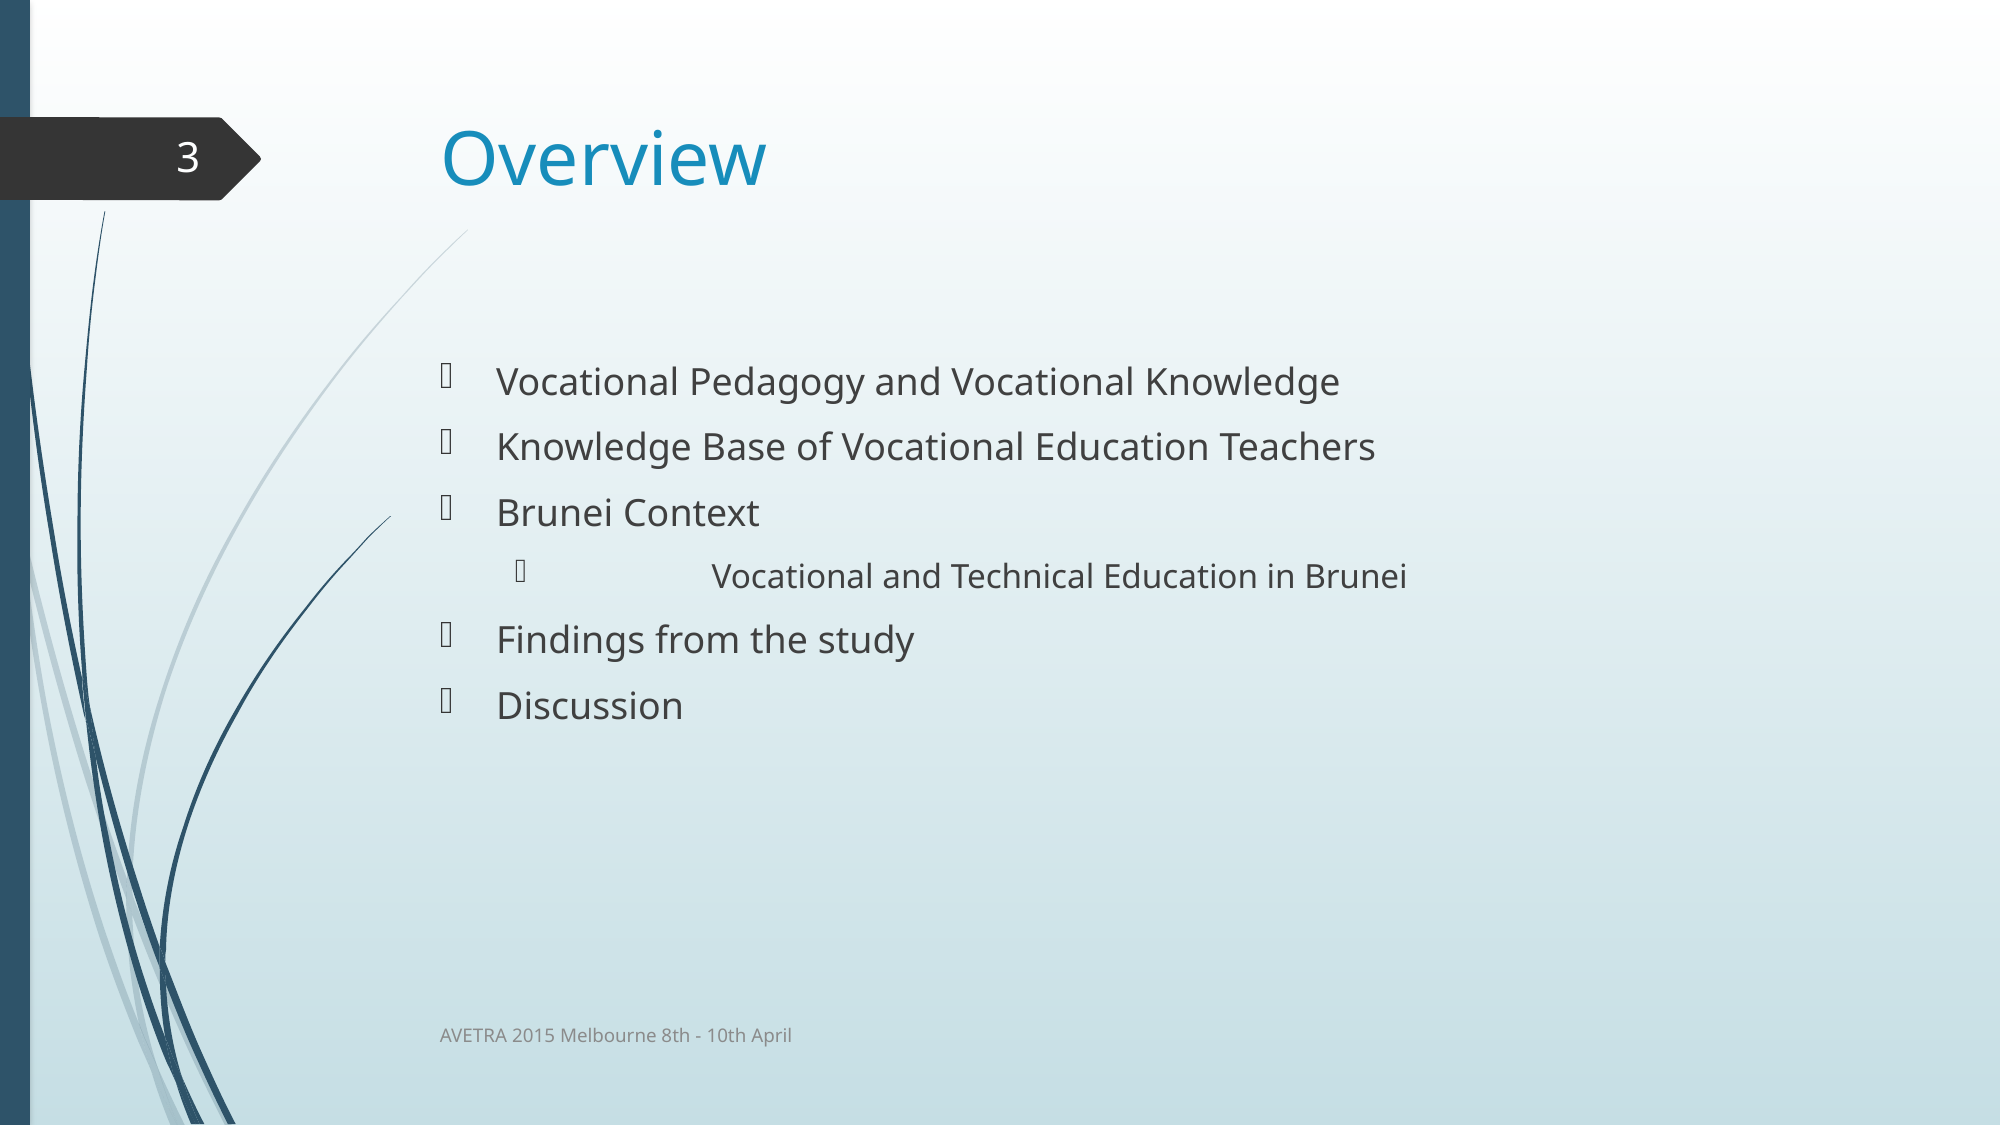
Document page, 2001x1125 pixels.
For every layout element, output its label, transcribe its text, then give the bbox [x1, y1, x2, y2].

slide_number 3 [87, 129, 216, 190]
title Overview [425, 102, 1888, 313]
footer AVETRA 2015 Melbourne 8th - 10th April [424, 1006, 1675, 1067]
list Vocational Pedagogy and Vocational Knowledge Knowledge Base of Vocational Education Teachers Brunei Context Vocational and Technical Education in Brunei Findings from the study Discussion [424, 350, 1888, 970]
